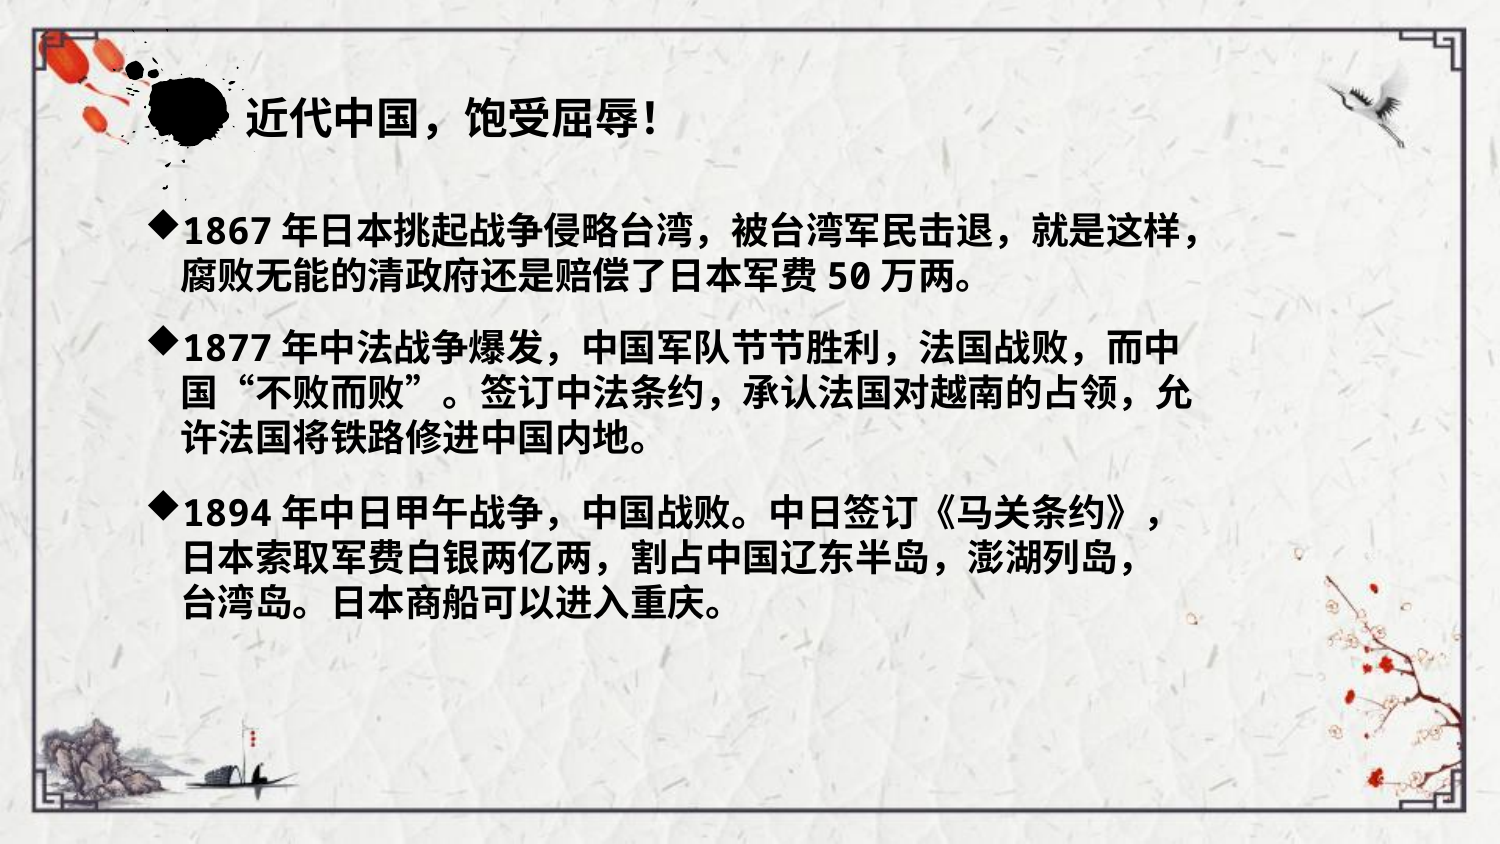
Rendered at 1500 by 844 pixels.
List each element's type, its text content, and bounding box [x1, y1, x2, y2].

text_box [111, 28, 691, 202]
text_box 1877年中法战争爆发，中国军队节节胜利，法国战败，而中国“不败而败”。签订中法条约，承认法国对越南的占领，允许法国将铁路修进中国内地。 [133, 317, 1221, 499]
picture [0, 0, 1500, 844]
text_box 1867年日本挑起战争侵略台湾，被台湾军民击退，就是这样，腐败无能的清政府还是赔偿了日本军费50万两。 [133, 201, 1199, 317]
text_box 1894年中日甲午战争，中国战败。中日签订《马关条约》，日本索取军费白银两亿两，割占中国辽东半岛，澎湖列岛，台湾岛。日本商船可以进入重庆。 [133, 482, 1199, 675]
